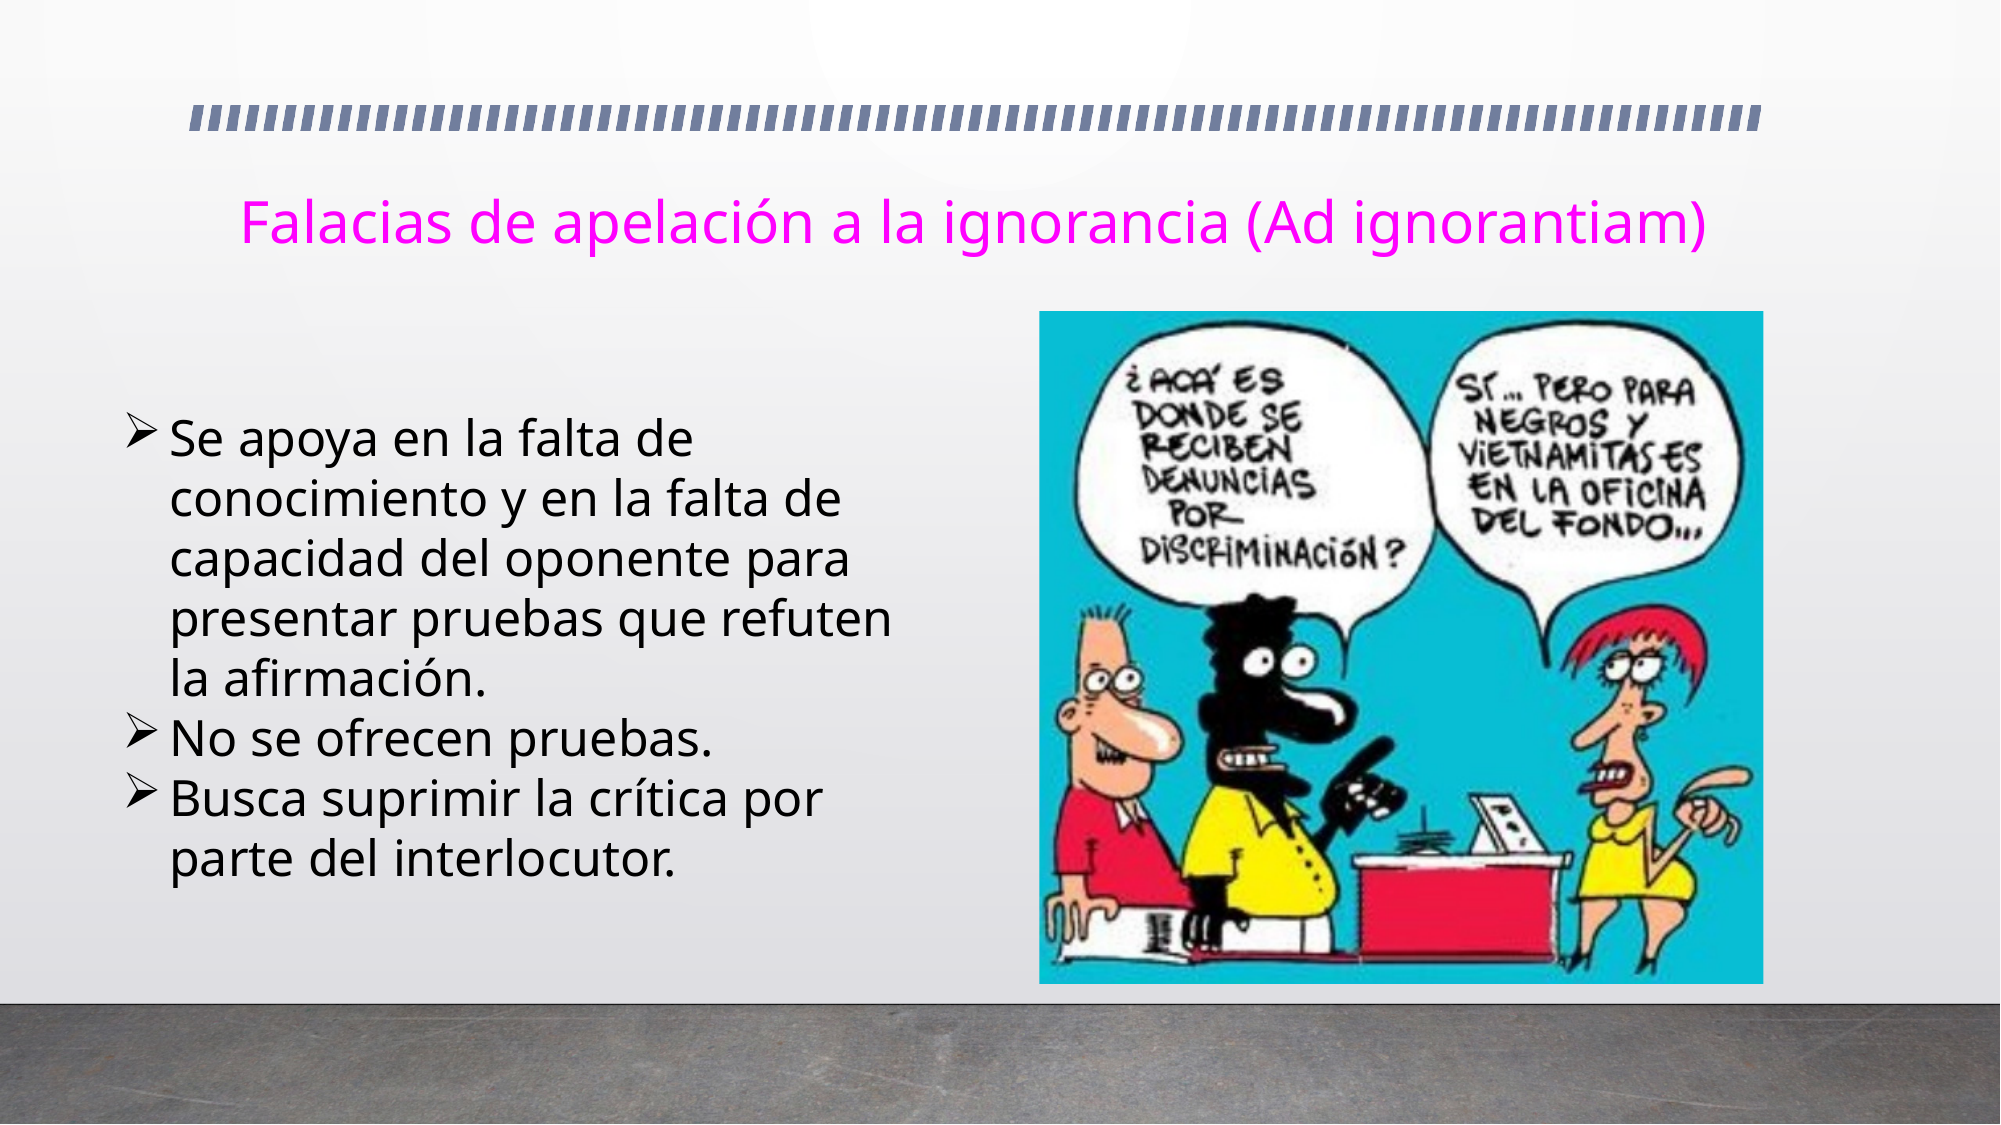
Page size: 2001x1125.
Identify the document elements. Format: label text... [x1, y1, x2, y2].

picture [1039, 311, 1764, 984]
text_box Falacias de apelación a la ignorancia (Ad ignorantiam) [224, 177, 1723, 263]
picture [0, 1004, 2000, 1124]
text_box Se apoya en la falta de conocimiento y en la falta de capacidad del oponente para presentar pruebas que refuten la afirmación. No se ofrecen pruebas. Busca suprimir la crítica por parte del interlocutor. [107, 399, 934, 894]
